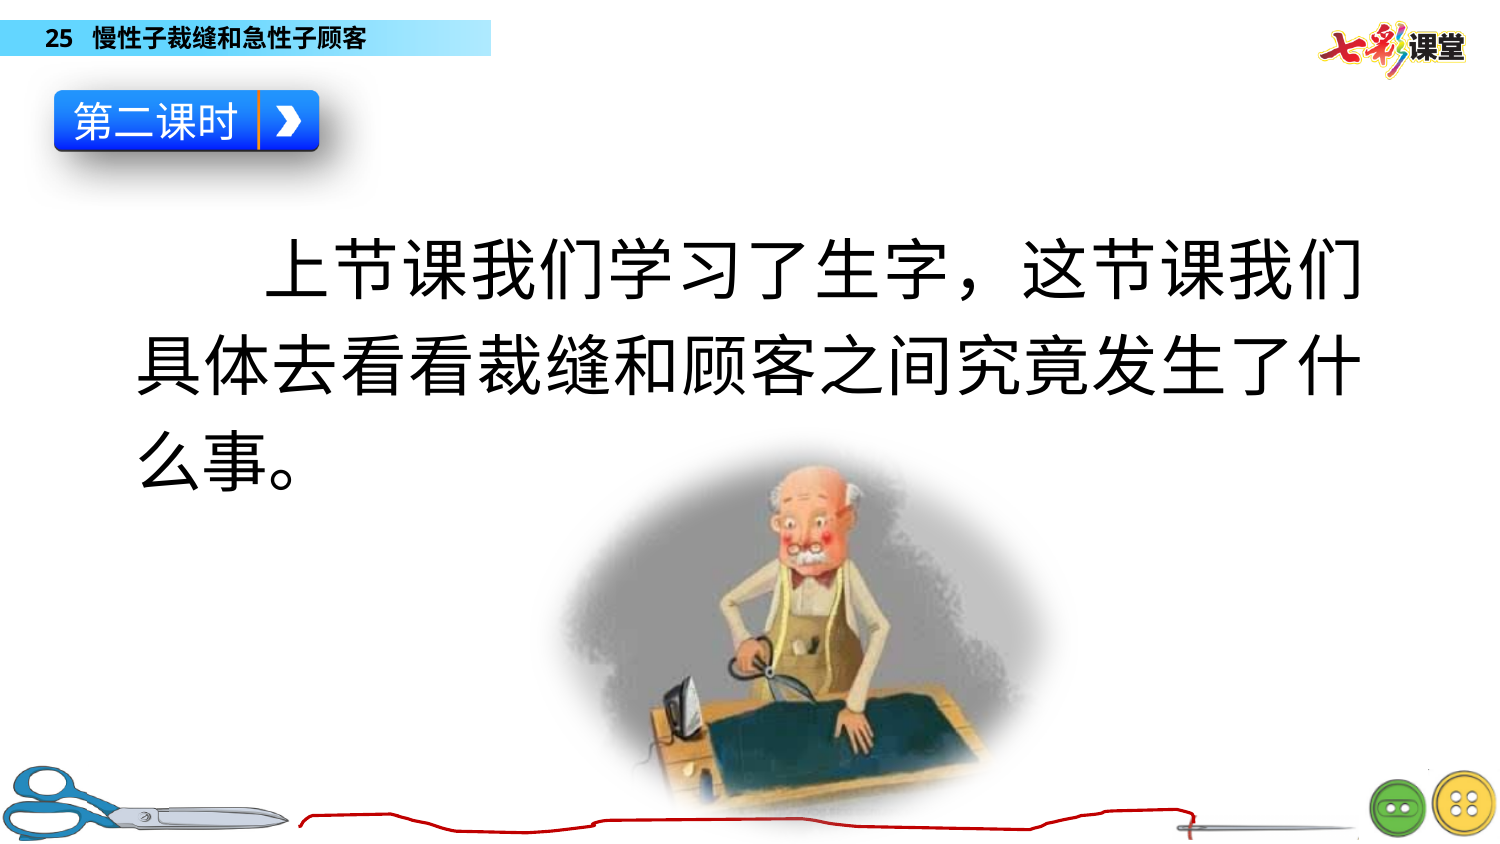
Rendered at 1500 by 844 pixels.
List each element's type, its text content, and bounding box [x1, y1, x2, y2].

picture [1173, 816, 1358, 839]
picture [52, 89, 321, 152]
text_box 上节课我们学习了生字，这节课我们具体去看看裁缝和顾客之间究竟发生了什么事。 [123, 205, 1376, 505]
picture [525, 424, 1083, 844]
picture [0, 764, 290, 844]
picture [1365, 769, 1500, 839]
picture [1316, 20, 1468, 80]
